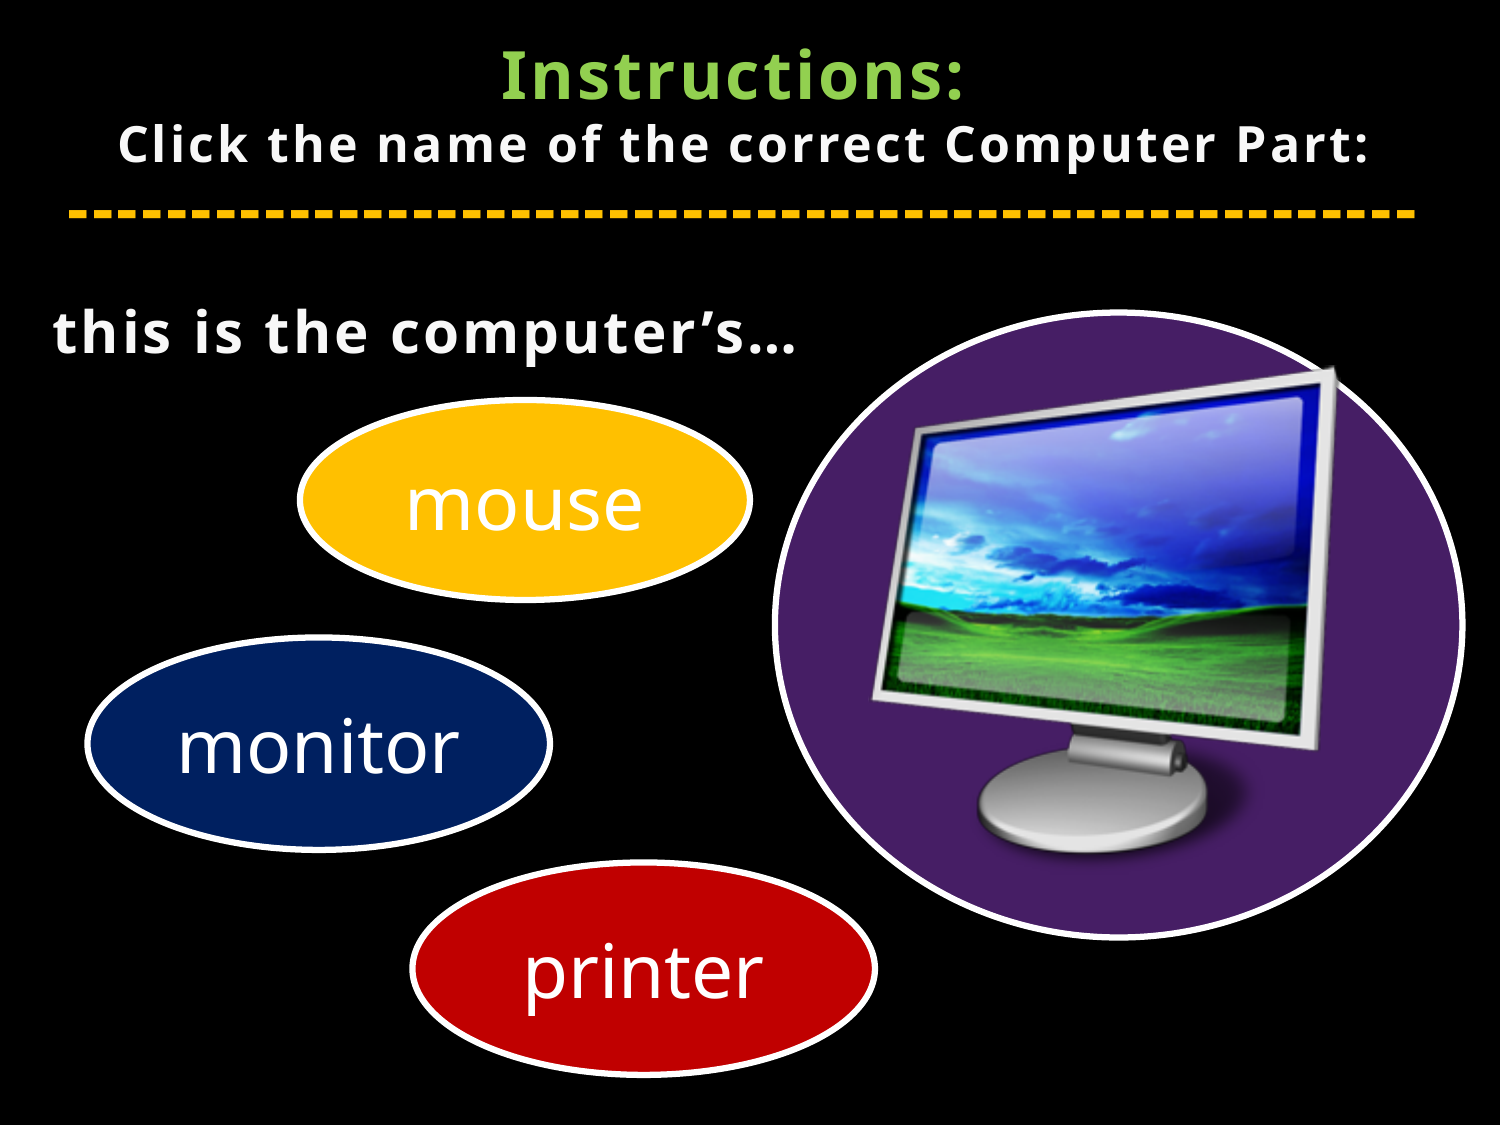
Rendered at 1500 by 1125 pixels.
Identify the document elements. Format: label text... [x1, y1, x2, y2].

text_box [770, 431, 843, 819]
text_box [924, 308, 1314, 362]
text_box ------------------------------------------------------- [24, 158, 1463, 254]
picture [849, 362, 1363, 876]
text_box [922, 887, 1315, 943]
text_box mouse [295, 395, 755, 605]
text_box Instructions: Click the name of the correct Computer Part: [24, 24, 1463, 158]
text_box printer [407, 857, 880, 1080]
text_box this is the computer’s… [37, 287, 850, 373]
text_box monitor [82, 632, 555, 855]
text_box [1368, 403, 1467, 847]
